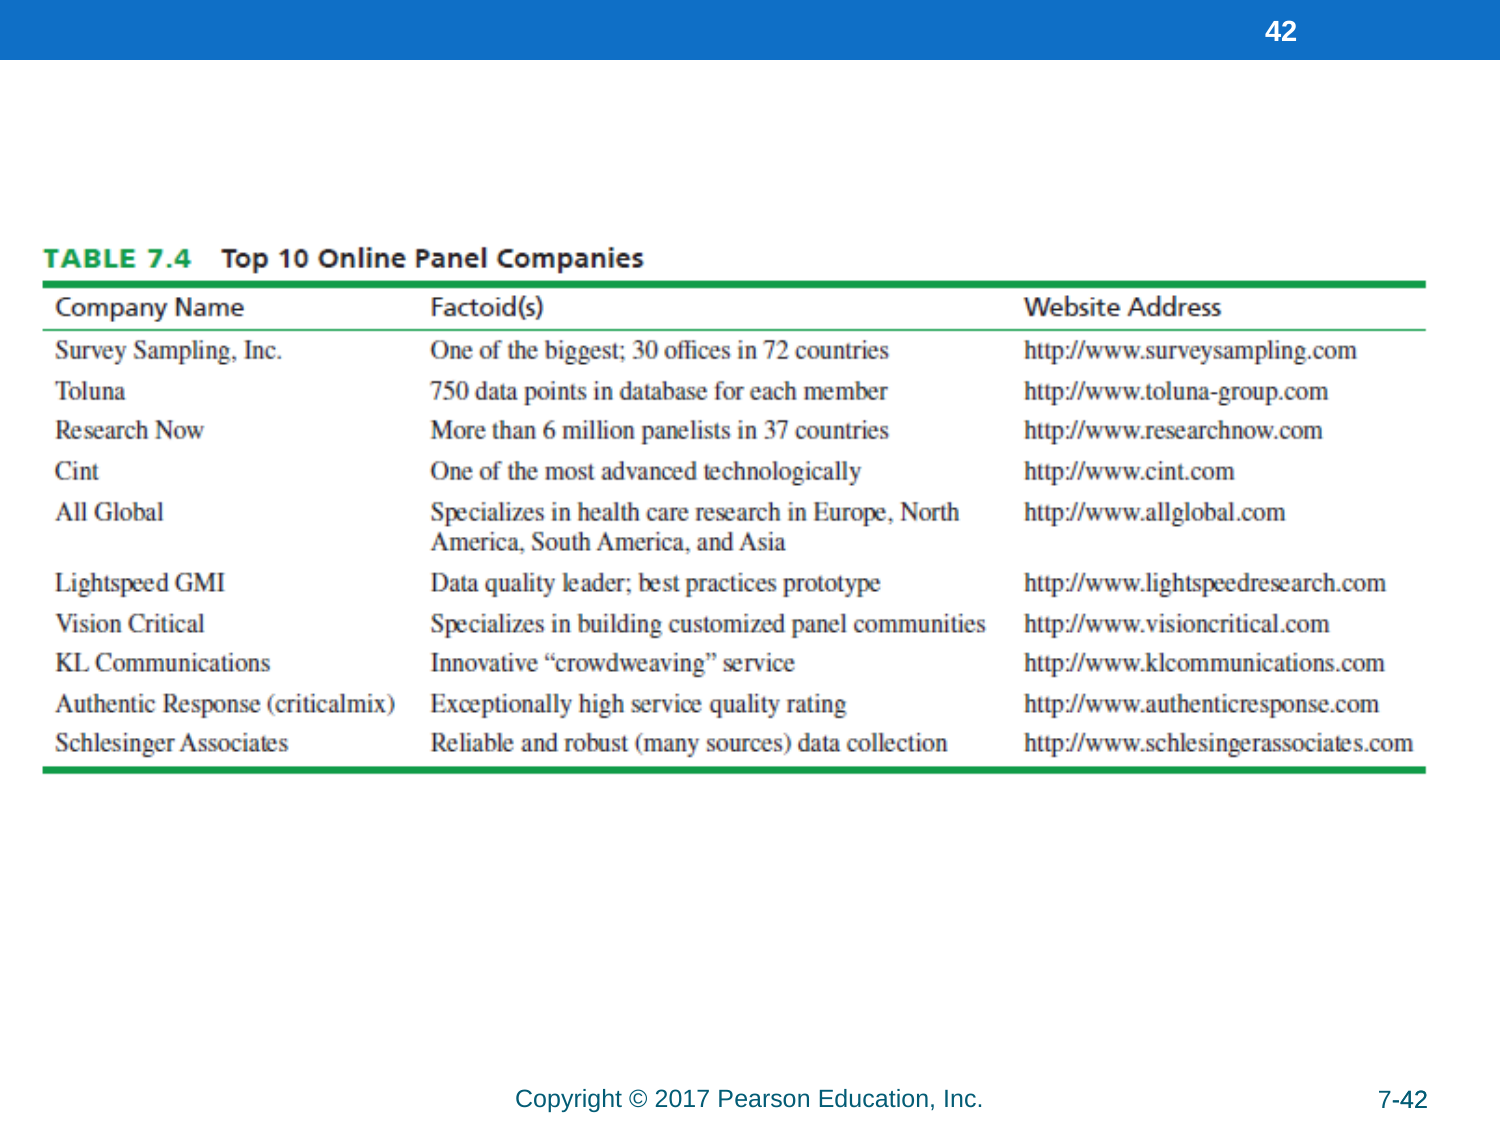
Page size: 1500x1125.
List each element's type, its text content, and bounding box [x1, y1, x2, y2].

slide_number 42 [1250, 3, 1425, 57]
picture [17, 228, 1484, 805]
picture [641, 1100, 647, 1107]
